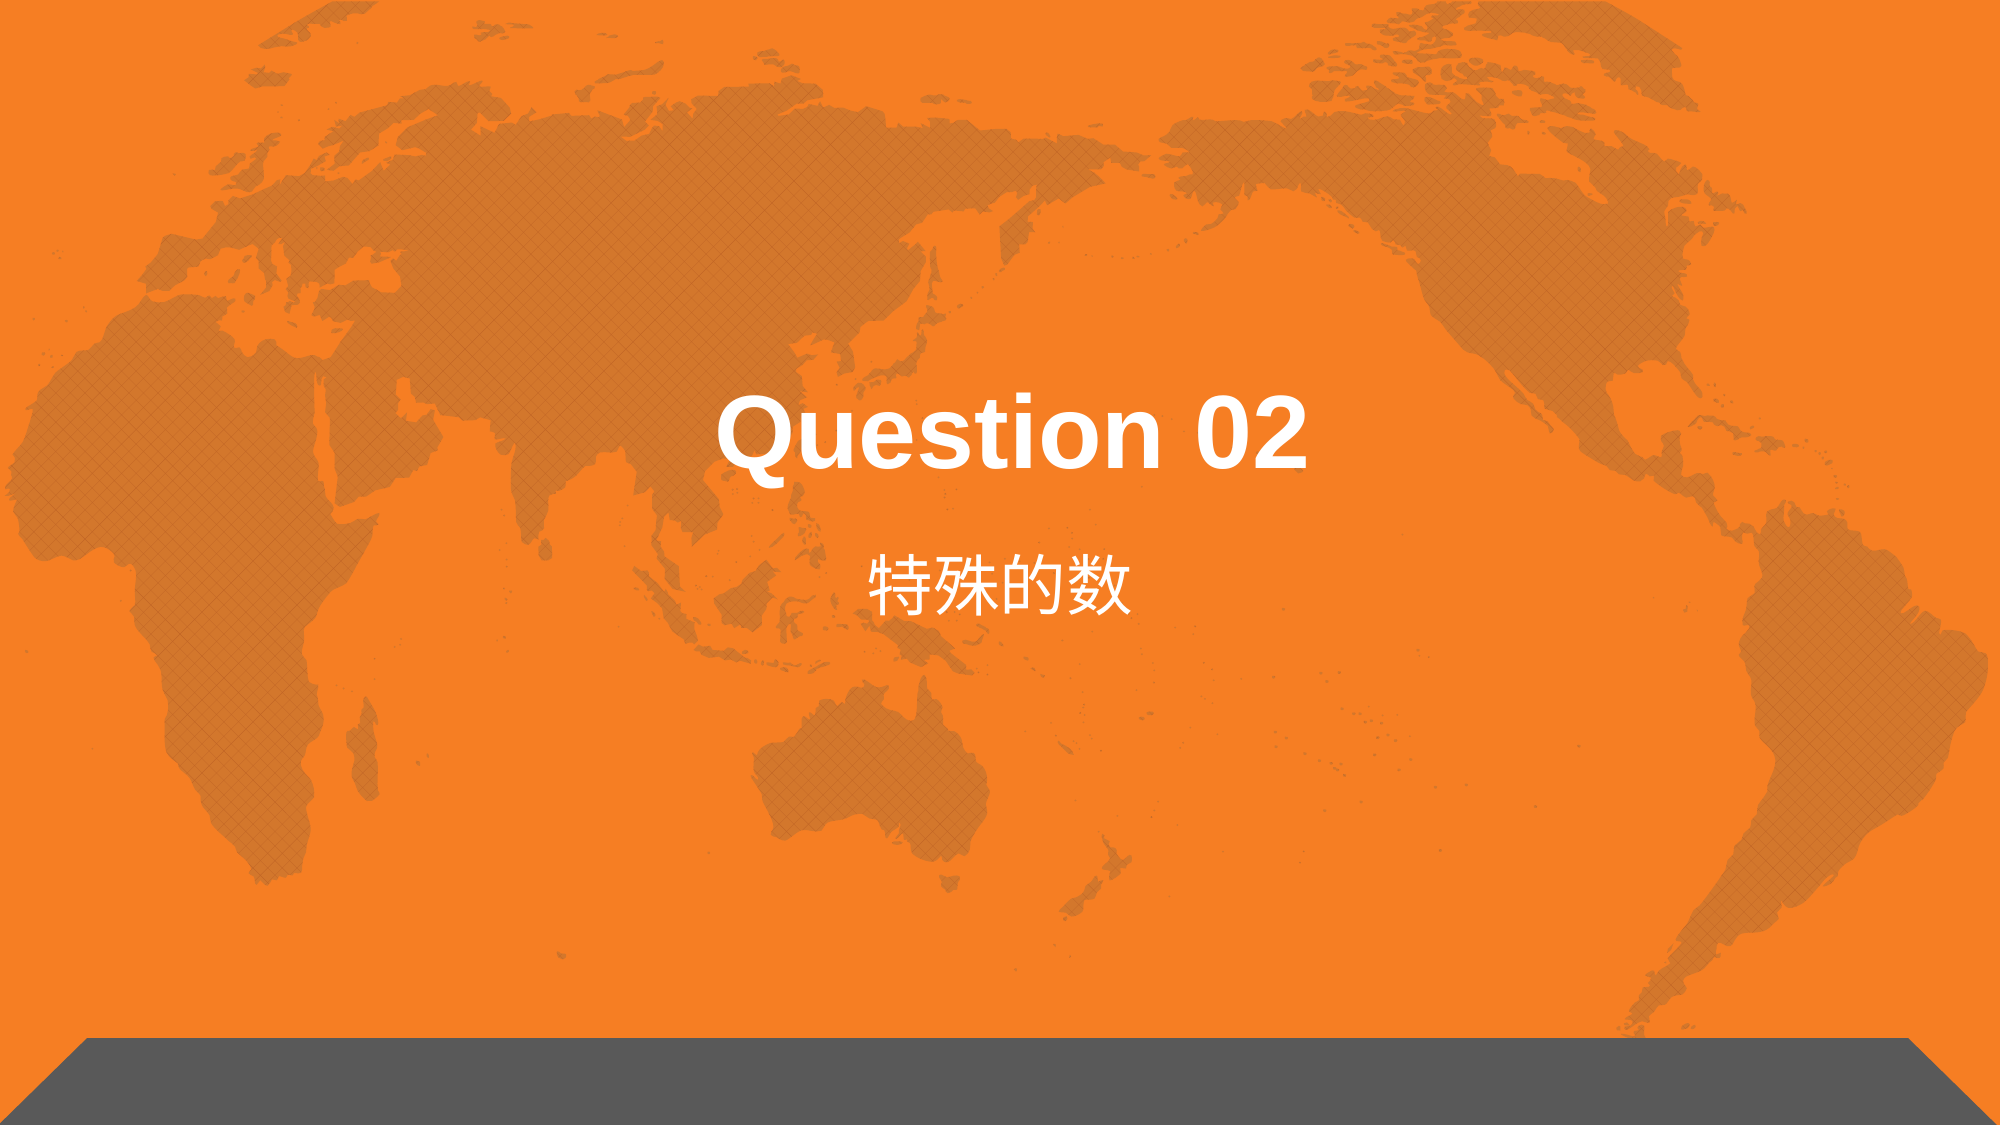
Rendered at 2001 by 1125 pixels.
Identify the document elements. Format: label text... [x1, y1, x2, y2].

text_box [696, 337, 1329, 518]
text_box 特殊的数 [569, 519, 1431, 620]
